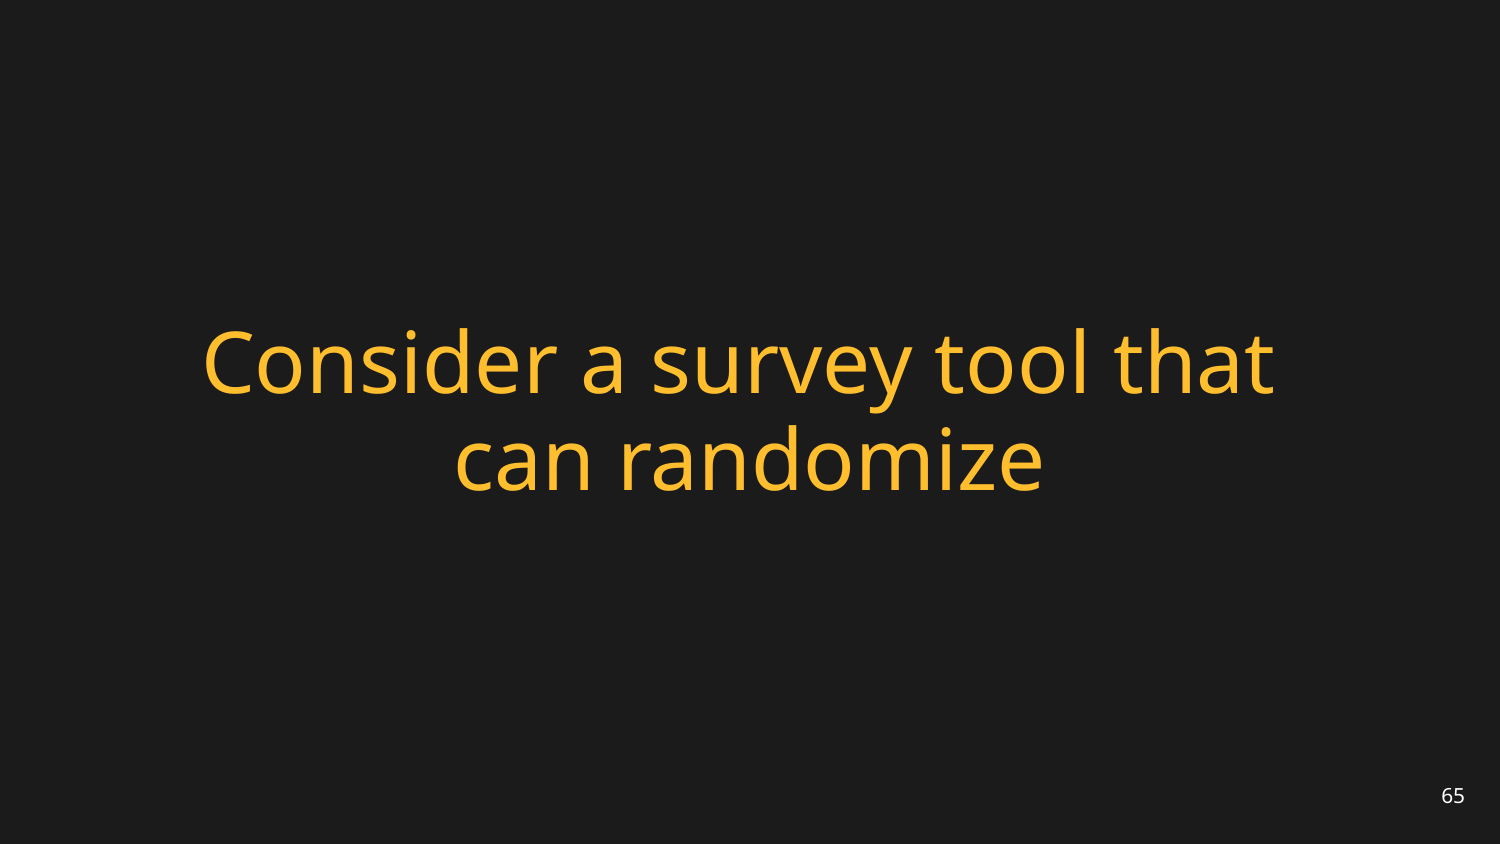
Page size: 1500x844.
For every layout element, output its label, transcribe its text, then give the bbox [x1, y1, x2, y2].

title Consider a survey tool that can randomize [51, 72, 1449, 753]
slide_number 65 [1389, 764, 1480, 830]
